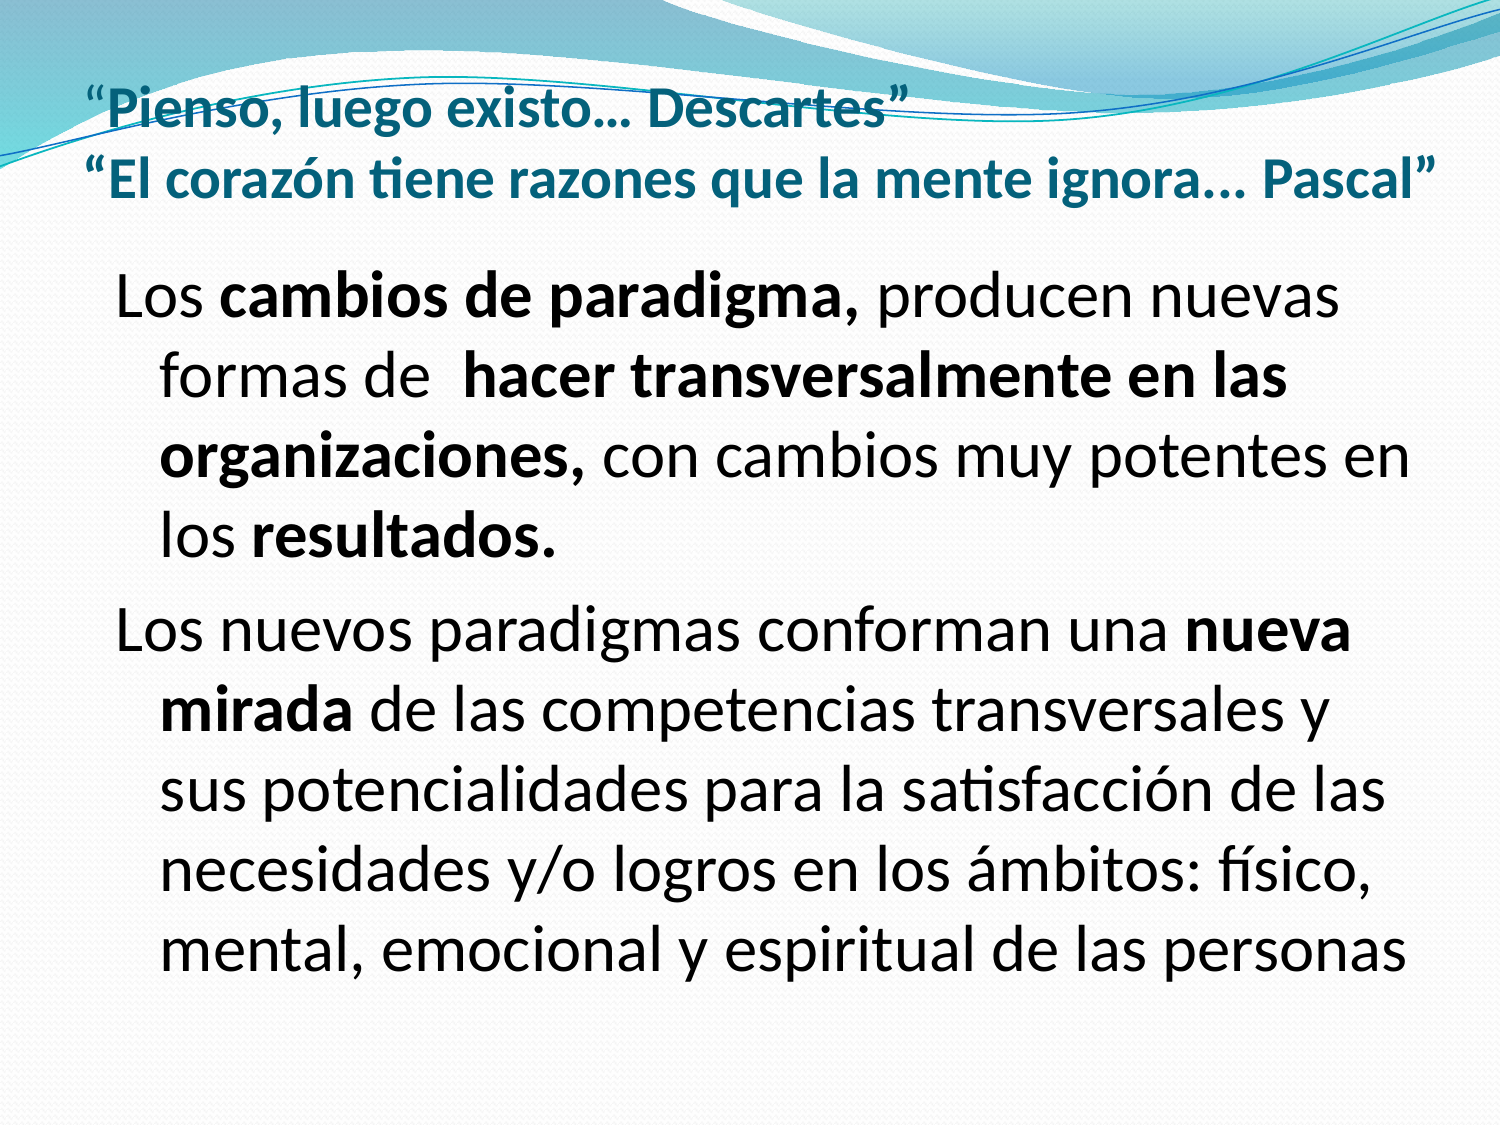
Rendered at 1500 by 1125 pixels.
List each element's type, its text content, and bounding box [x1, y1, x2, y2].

title “Pienso, luego existo… Descartes” “El corazón tiene razones que la mente ignora... Pascal” [82, 58, 1500, 212]
list Los cambios de paradigma, producen nuevas formas de hacer transversalmente en las organizaciones, con cambios muy potentes en los resultados. Los nuevos paradigmas conforman una nueva mirada de las competencias transversales y sus potencialidades para la satisfacción de las necesidades y/o logros en los ámbitos: físico, mental, emocional y espiritual de las personas [100, 243, 1443, 994]
